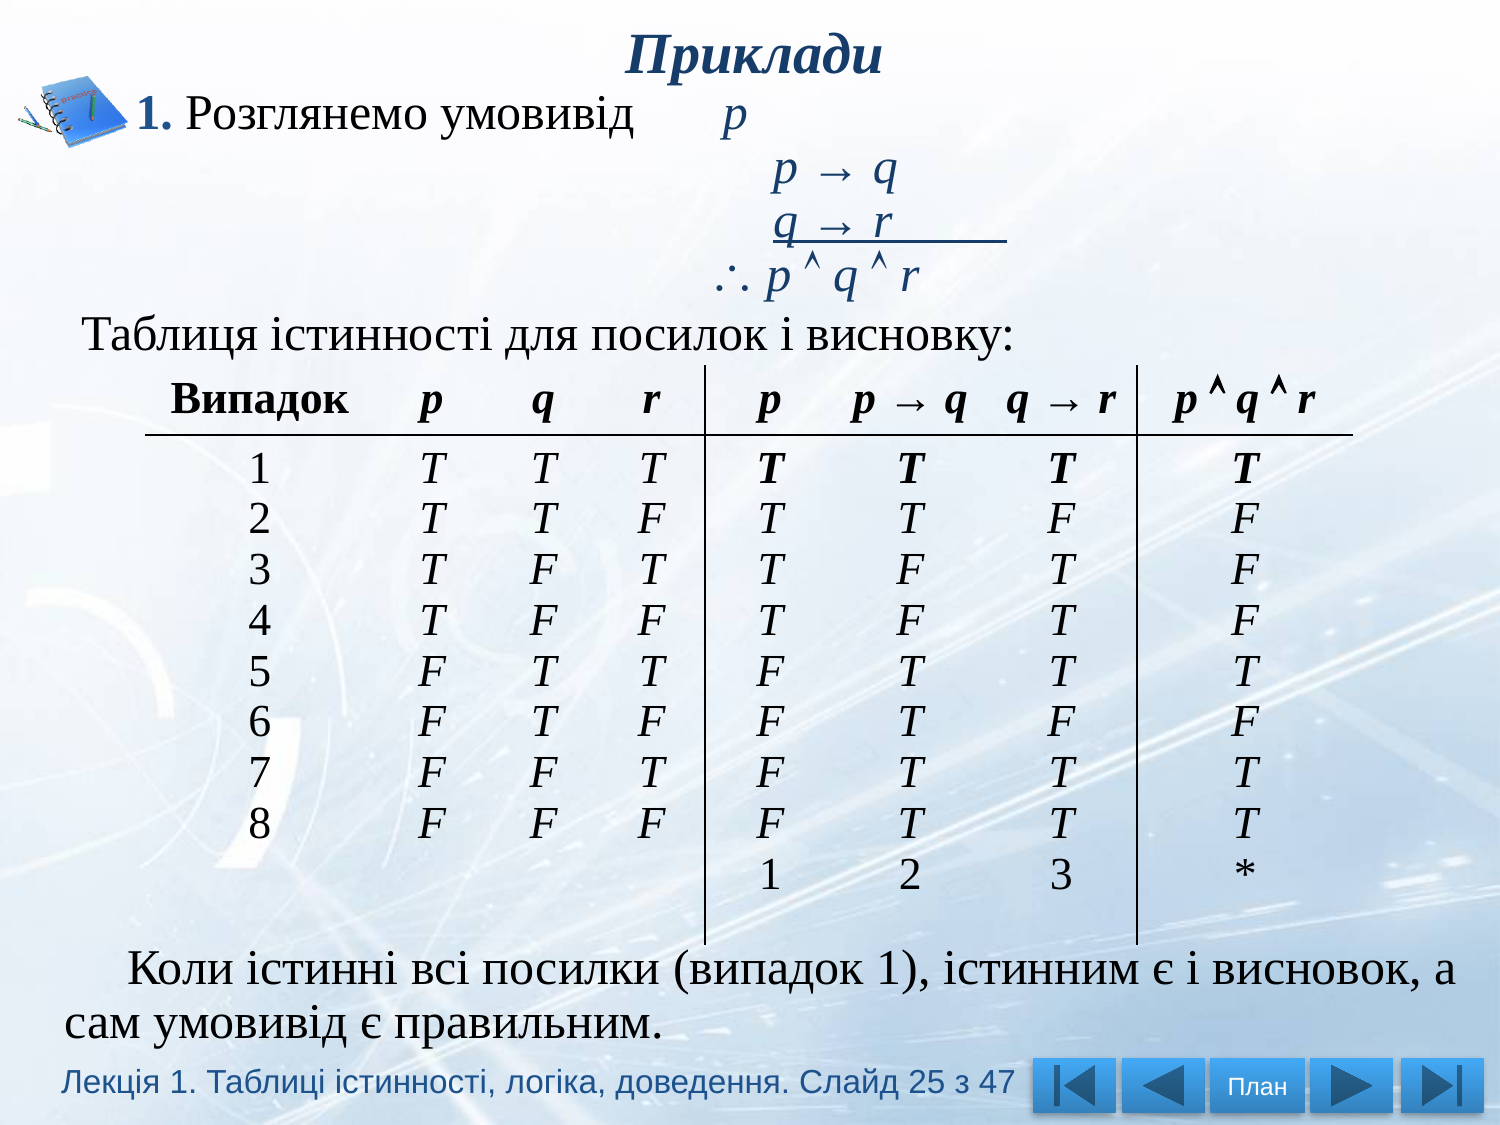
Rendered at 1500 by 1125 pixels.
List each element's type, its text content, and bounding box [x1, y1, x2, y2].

table_header p [706, 386, 836, 434]
table_cell T T F F T T T T 2 [836, 436, 985, 933]
table_header q [489, 386, 598, 434]
text_box 1. Розглянемо умовивід p p → q q → r   р  q  r [39, 78, 1117, 322]
table_cell T T F F T T F F [489, 436, 598, 933]
picture [0, 0, 1500, 1125]
text_box Лекція 1. Таблиці істинності, логіка, доведення. Слайд 25 з 47 [46, 1052, 1033, 1107]
table_cell T F F F T F T T * [1138, 436, 1353, 933]
text_box Таблиця істинності для посилок і висновку: [66, 299, 1075, 386]
table_cell T F T T T F T T 3 [985, 436, 1136, 933]
table_header p → q [836, 386, 985, 434]
table_cell T T T T F F F F [375, 436, 489, 933]
table_cell 1 2 3 4 5 6 7 8 [145, 436, 375, 933]
text_box Приклади [611, 7, 900, 93]
table_header Випадок [145, 386, 375, 434]
table_cell T F T F T F T F [598, 436, 704, 933]
table_header r [598, 386, 704, 434]
text_box Коли істинні всі посилки (випадок 1), істинним є і висновок, а сам умовивід є правильним. [50, 933, 1500, 1057]
table_cell T T T T F F F F 1 [706, 436, 836, 933]
table_header p [375, 386, 489, 434]
table_header q → r [985, 365, 1136, 434]
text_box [1033, 1058, 1484, 1114]
table_header p  q  r [1138, 365, 1353, 434]
